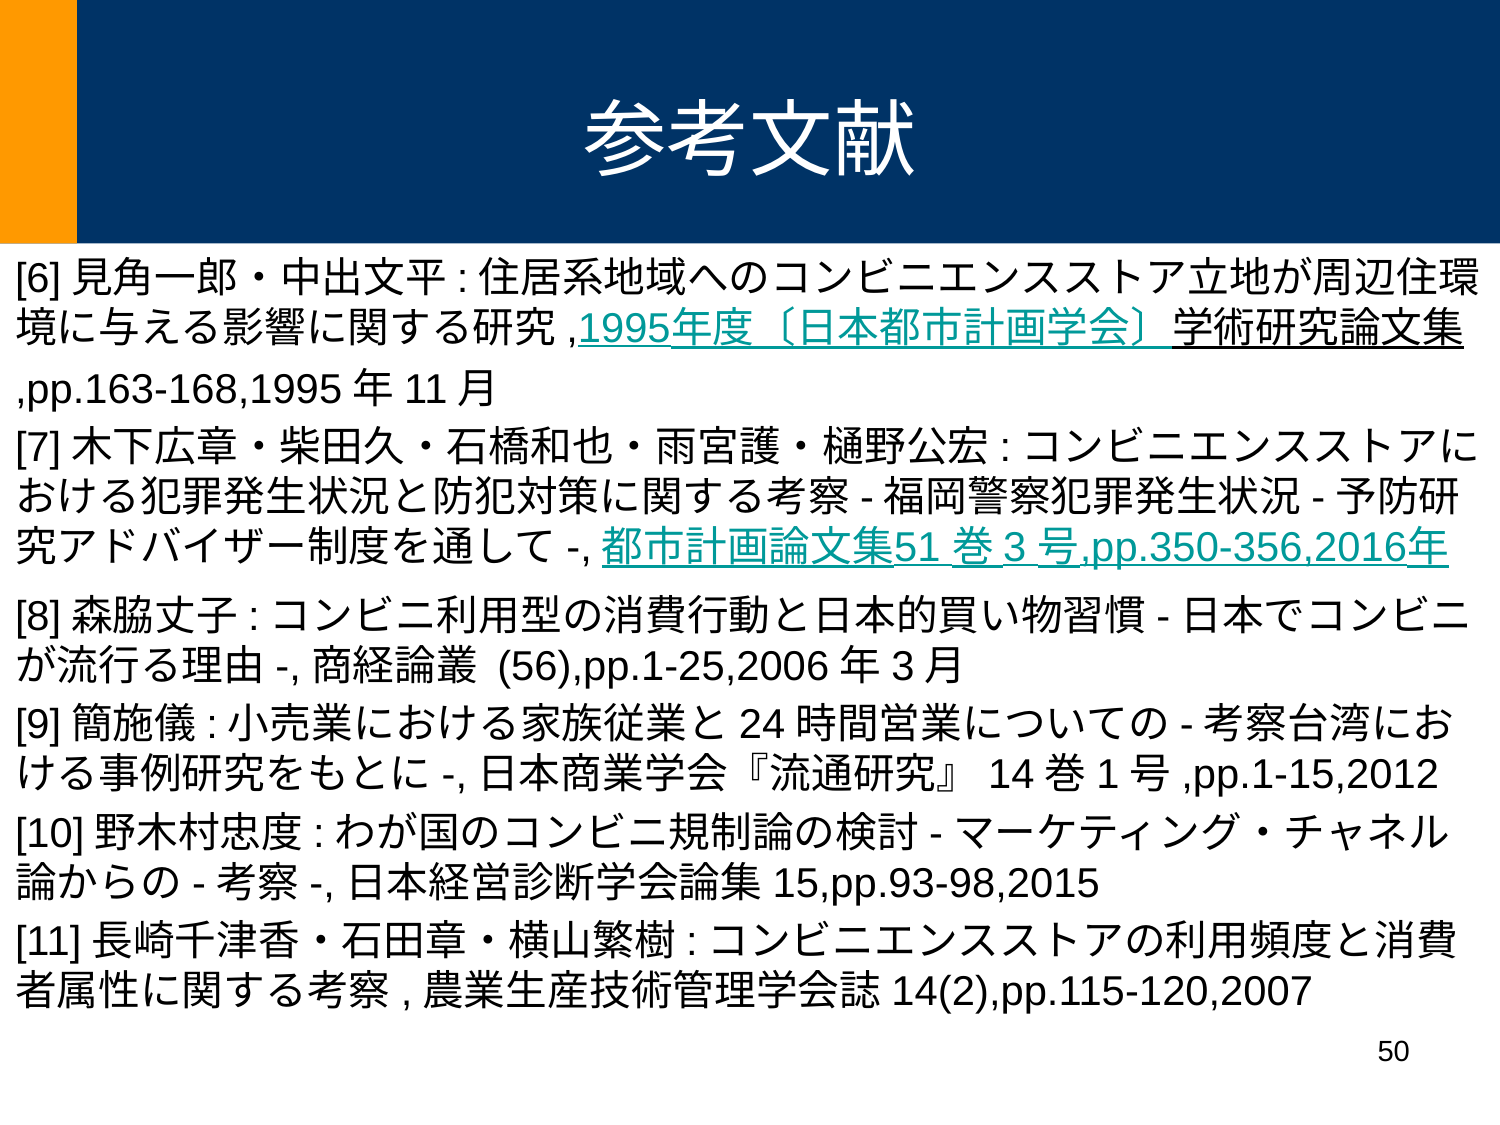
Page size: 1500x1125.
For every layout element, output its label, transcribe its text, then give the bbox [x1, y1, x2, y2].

list [6]見角一郎・中出文平:住居系地域へのコンビニエンスストア立地が周辺住環境に与える影響に関する研究,1995年度〔日本都市計画学会〕学術研究論文集,pp.163-168,1995年11月 [7]木下広章・柴田久・石橋和也・雨宮護・樋野公宏:コンビニエンスストアにおける犯罪発生状況と防犯対策に関する考察-福岡警察犯罪発生状況-予防研究アドバイザー制度を通して-,都市計画論文集51 巻 3 号,pp.350-356,2016年 [8]森脇丈子:コンビニ利用型の消費行動と日本的買い物習慣-日本でコンビニが流行る理由-,商経論叢 (56),pp.1-25,2006年3月 [9]簡施儀:小売業における家族従業と24時間営業についての-考察̶台湾における事例研究をもとに-,日本商業学会『流通研究』14巻1号,pp.1-15,2012 [10]野木村忠度:わが国のコンビニ規制論の検討-マーケティング・チャネル論からの-考察-,日本経営診断学会論集15,pp.93-98,2015 [11]長崎千津香・石田章・横山繁樹:コンビニエンスストアの利用頻度と消費者属性に関する考察,農業生産技術管理学会誌14(2),pp.115-120,2007 [0, 251, 1500, 1125]
slide_number 50 [1074, 1024, 1425, 1103]
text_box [0, 0, 1500, 244]
